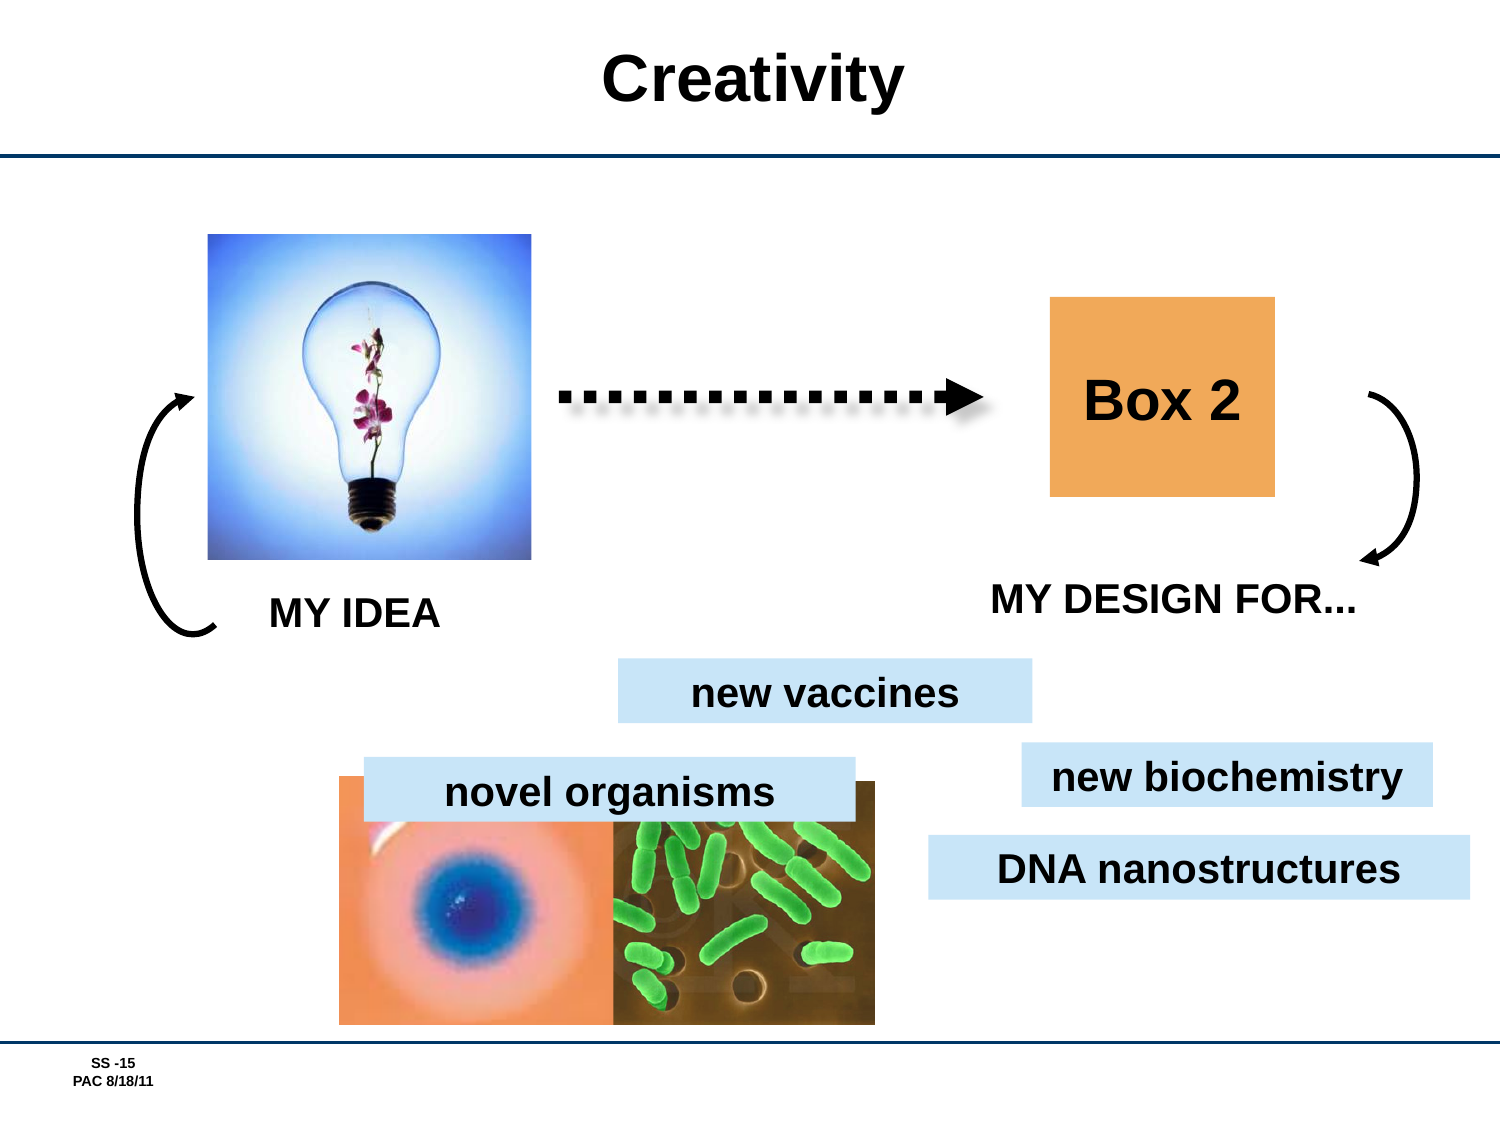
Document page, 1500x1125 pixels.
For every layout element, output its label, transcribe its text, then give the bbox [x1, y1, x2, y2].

picture [207, 233, 532, 561]
text_box new biochemistry [1021, 742, 1433, 807]
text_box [558, 296, 1276, 498]
text_box MY IDEA [253, 578, 457, 643]
text_box [137, 392, 216, 635]
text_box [974, 393, 1417, 630]
text_box DNA nanostructures [928, 834, 1471, 900]
title Creativity [134, 32, 1374, 134]
text_box new vaccines [618, 658, 1033, 724]
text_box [338, 756, 875, 1025]
